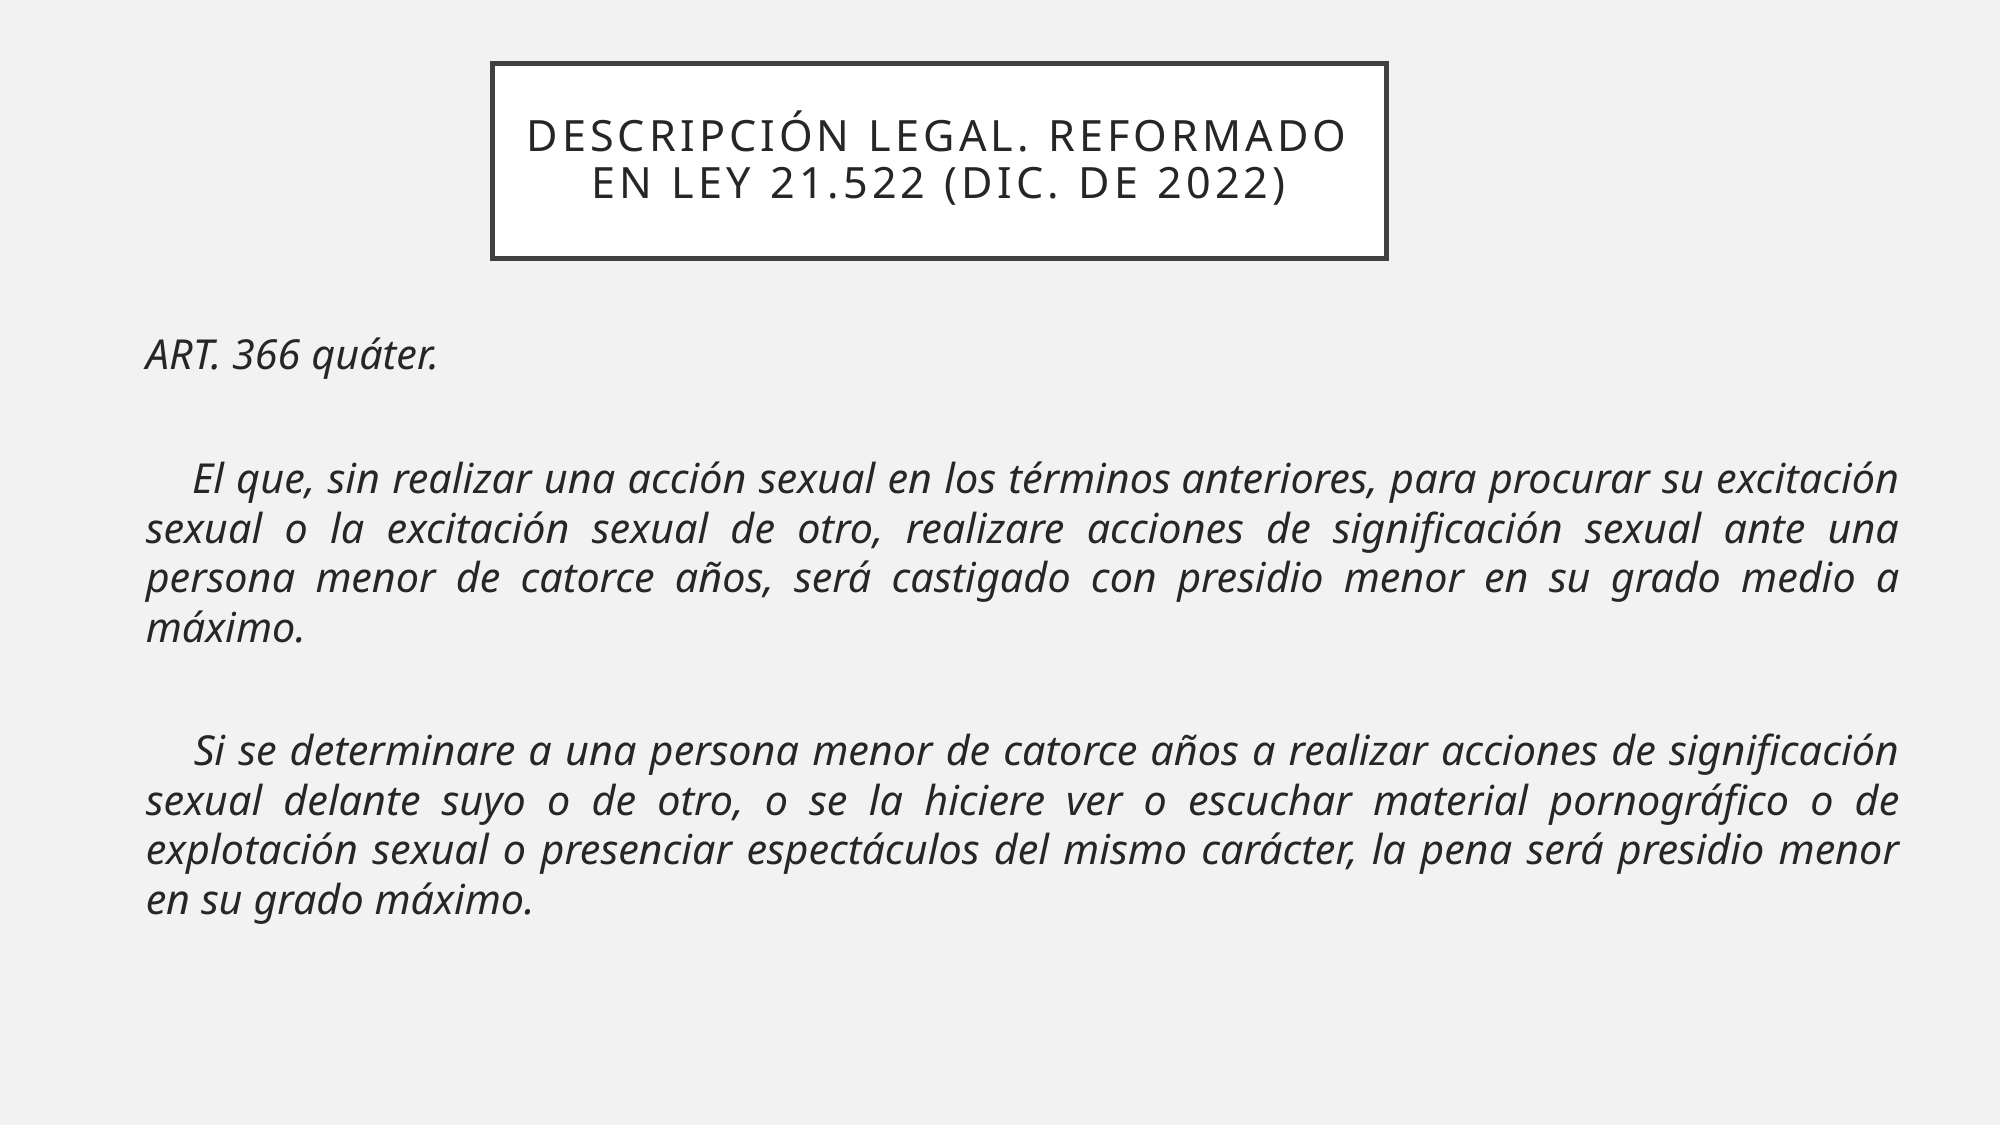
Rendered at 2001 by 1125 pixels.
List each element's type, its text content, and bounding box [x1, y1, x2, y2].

list ART. 366 quáter. El que, sin realizar una acción sexual en los términos anteriores, para procurar su excitación sexual o la excitación sexual de otro, realizare acciones de significación sexual ante una persona menor de catorce años, será castigado con presidio menor en su grado medio a máximo. Si se determinare a una persona menor de catorce años a realizar acciones de significación sexual delante suyo o de otro, o se la hiciere ver o escuchar material pornográfico o de explotación sexual o presenciar espectáculos del mismo carácter, la pena será presidio menor en su grado máximo. [130, 321, 1916, 934]
title Descripción legal. REFORMADO EN LEY 21.522 (DIC. DE 2022) [490, 61, 1389, 261]
